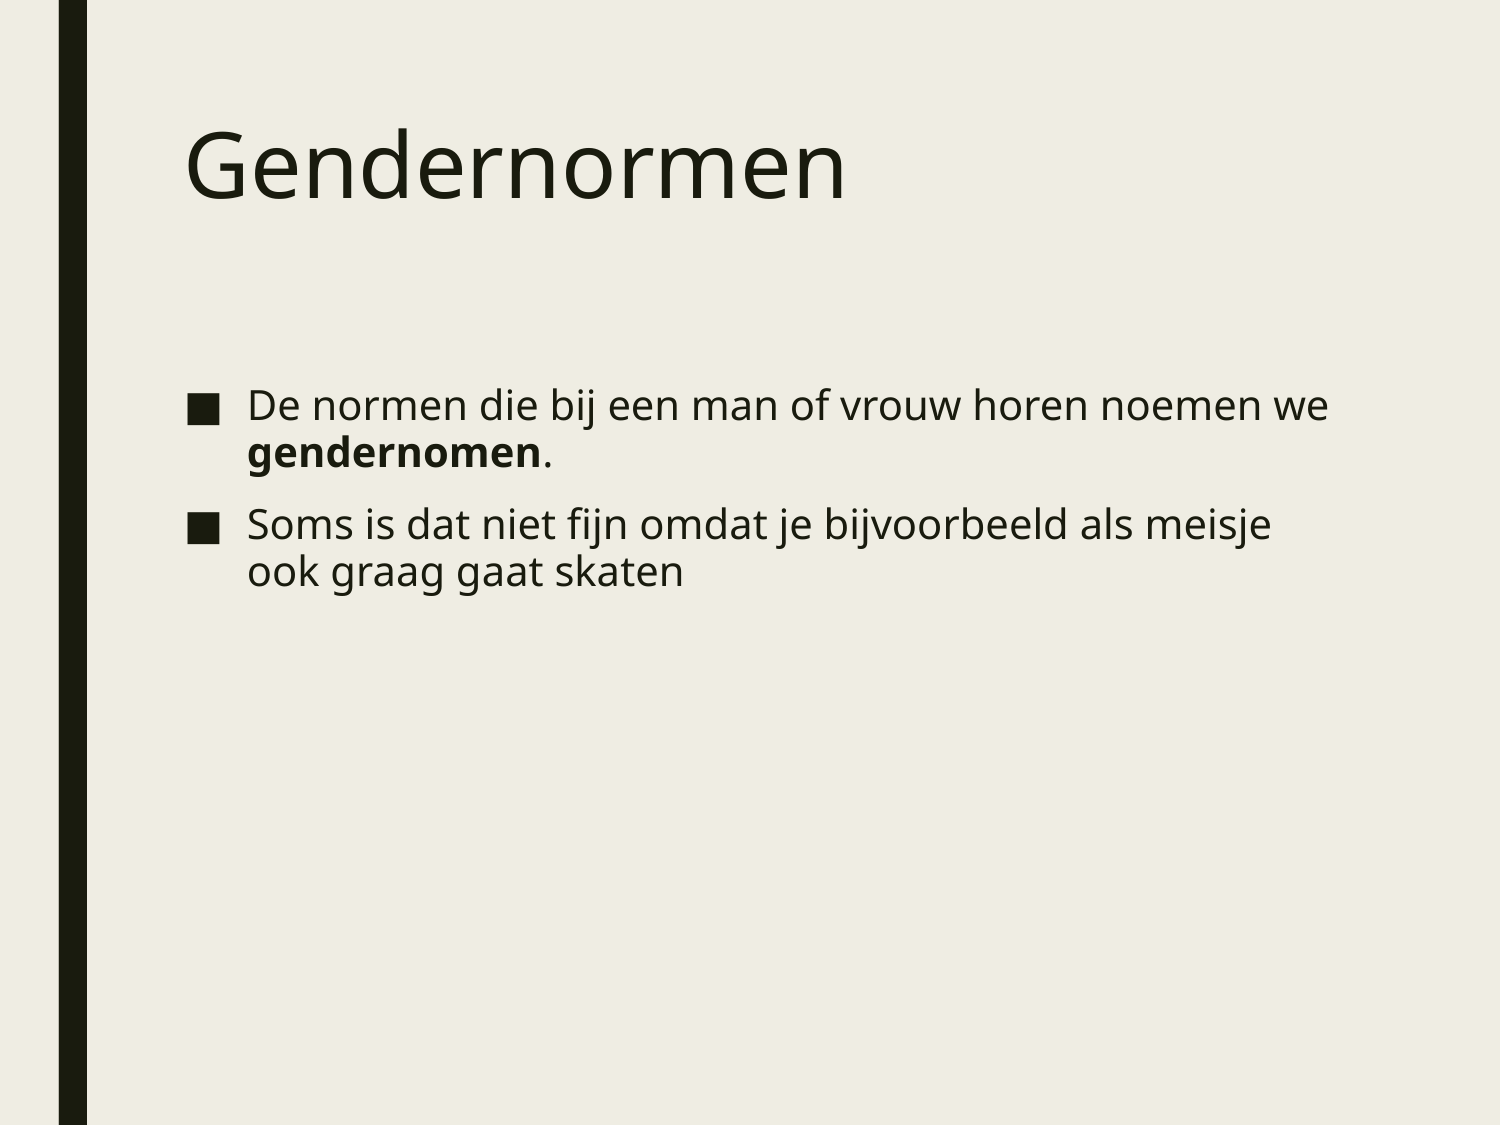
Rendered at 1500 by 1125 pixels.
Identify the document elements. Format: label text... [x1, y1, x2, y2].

title Gendernormen [168, 112, 1351, 357]
list De normen die bij een man of vrouw horen noemen we gendernomen. Soms is dat niet fijn omdat je bijvoorbeeld als meisje ook graag gaat skaten [168, 375, 1351, 963]
